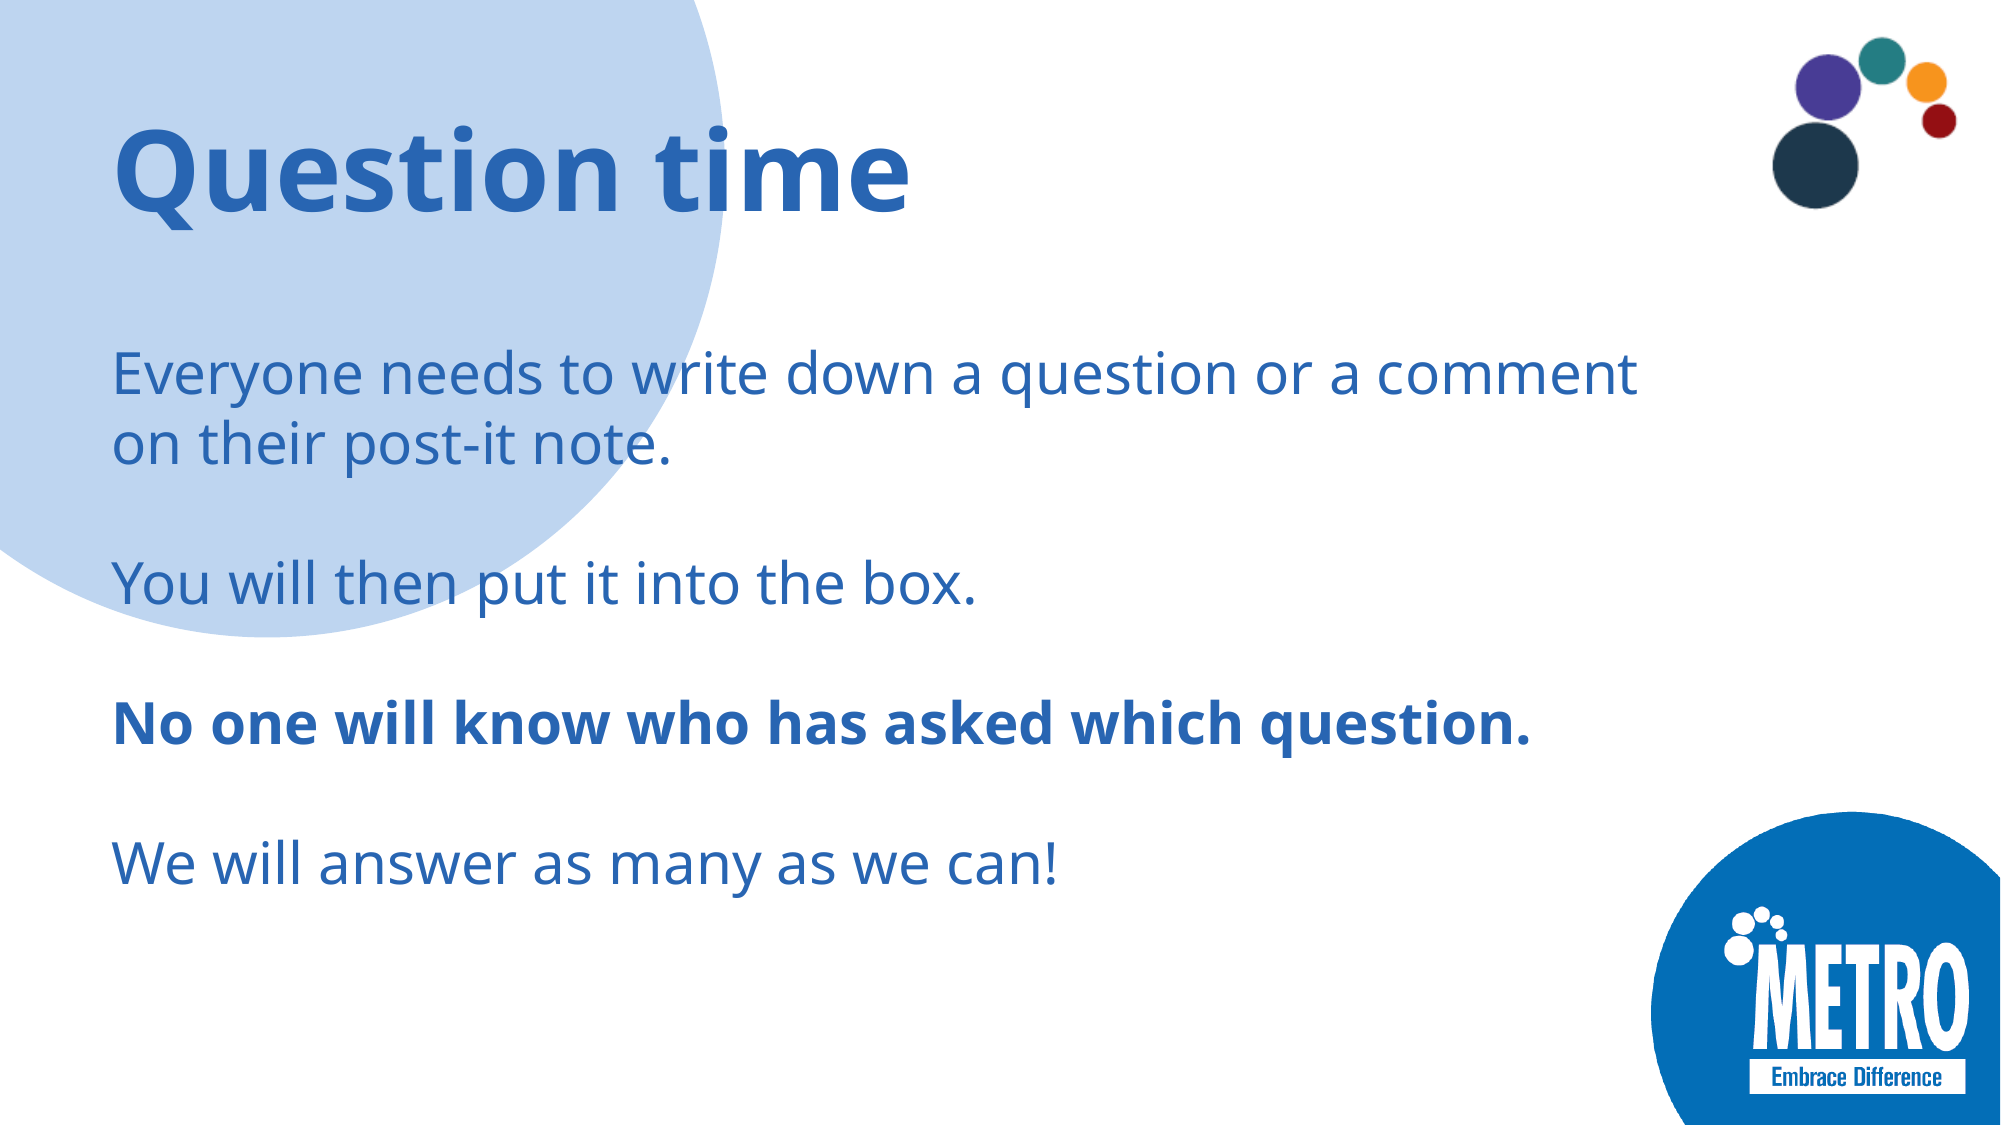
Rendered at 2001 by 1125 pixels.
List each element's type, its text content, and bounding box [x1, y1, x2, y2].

title Question time [96, 66, 1658, 284]
picture [1651, 811, 2001, 1125]
text_box Everyone needs to write down a question or a comment on their post-it note. You will then put it into the box. No one will know who has asked which question. We will answer as many as we can! [96, 328, 1741, 904]
picture [1759, 31, 1964, 215]
